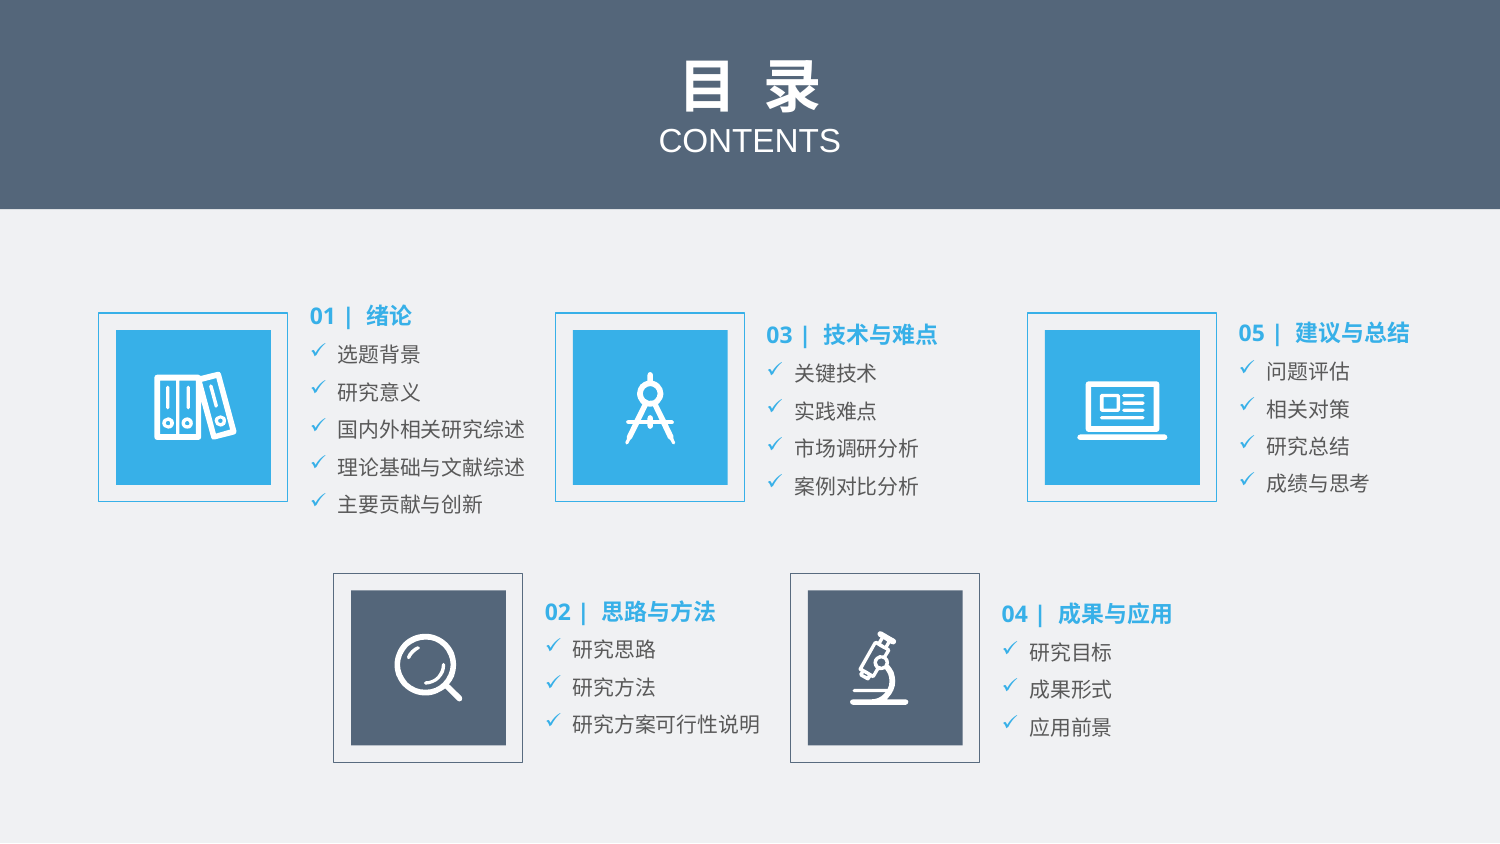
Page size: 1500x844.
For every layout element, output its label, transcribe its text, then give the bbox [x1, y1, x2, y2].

text_box [571, 328, 730, 487]
text_box [394, 633, 463, 702]
text_box [1026, 311, 1219, 504]
text_box [1077, 434, 1168, 440]
text_box [0, 0, 1500, 211]
text_box [97, 311, 290, 504]
text_box [154, 371, 237, 440]
text_box [332, 571, 525, 764]
text_box [1085, 381, 1160, 432]
text_box [625, 372, 676, 445]
text_box [554, 311, 747, 504]
text_box 01 | 绪论 选题背景 研究意义 国内外相关研究综述 理论基础与文献综述 主要贡献与创新 [309, 302, 544, 517]
text_box [114, 328, 273, 487]
text_box [789, 571, 982, 764]
text_box [850, 631, 909, 705]
text_box 目 录 CONTENTS [608, 41, 892, 167]
text_box 04 | 成果与应用 研究目标 成果形式 应用前景 [1001, 599, 1217, 740]
text_box [1043, 328, 1202, 487]
text_box 03 | 技术与难点 关键技术 实践难点 市场调研分析 案例对比分析 [766, 321, 980, 499]
text_box [806, 588, 965, 747]
text_box 02 | 思路与方法 研究思路 研究方法 研究方案可行性说明 [544, 597, 779, 738]
text_box 05 | 建议与总结 问题评估 相关对策 研究总结 成绩与思考 [1238, 318, 1442, 497]
text_box [349, 588, 508, 747]
